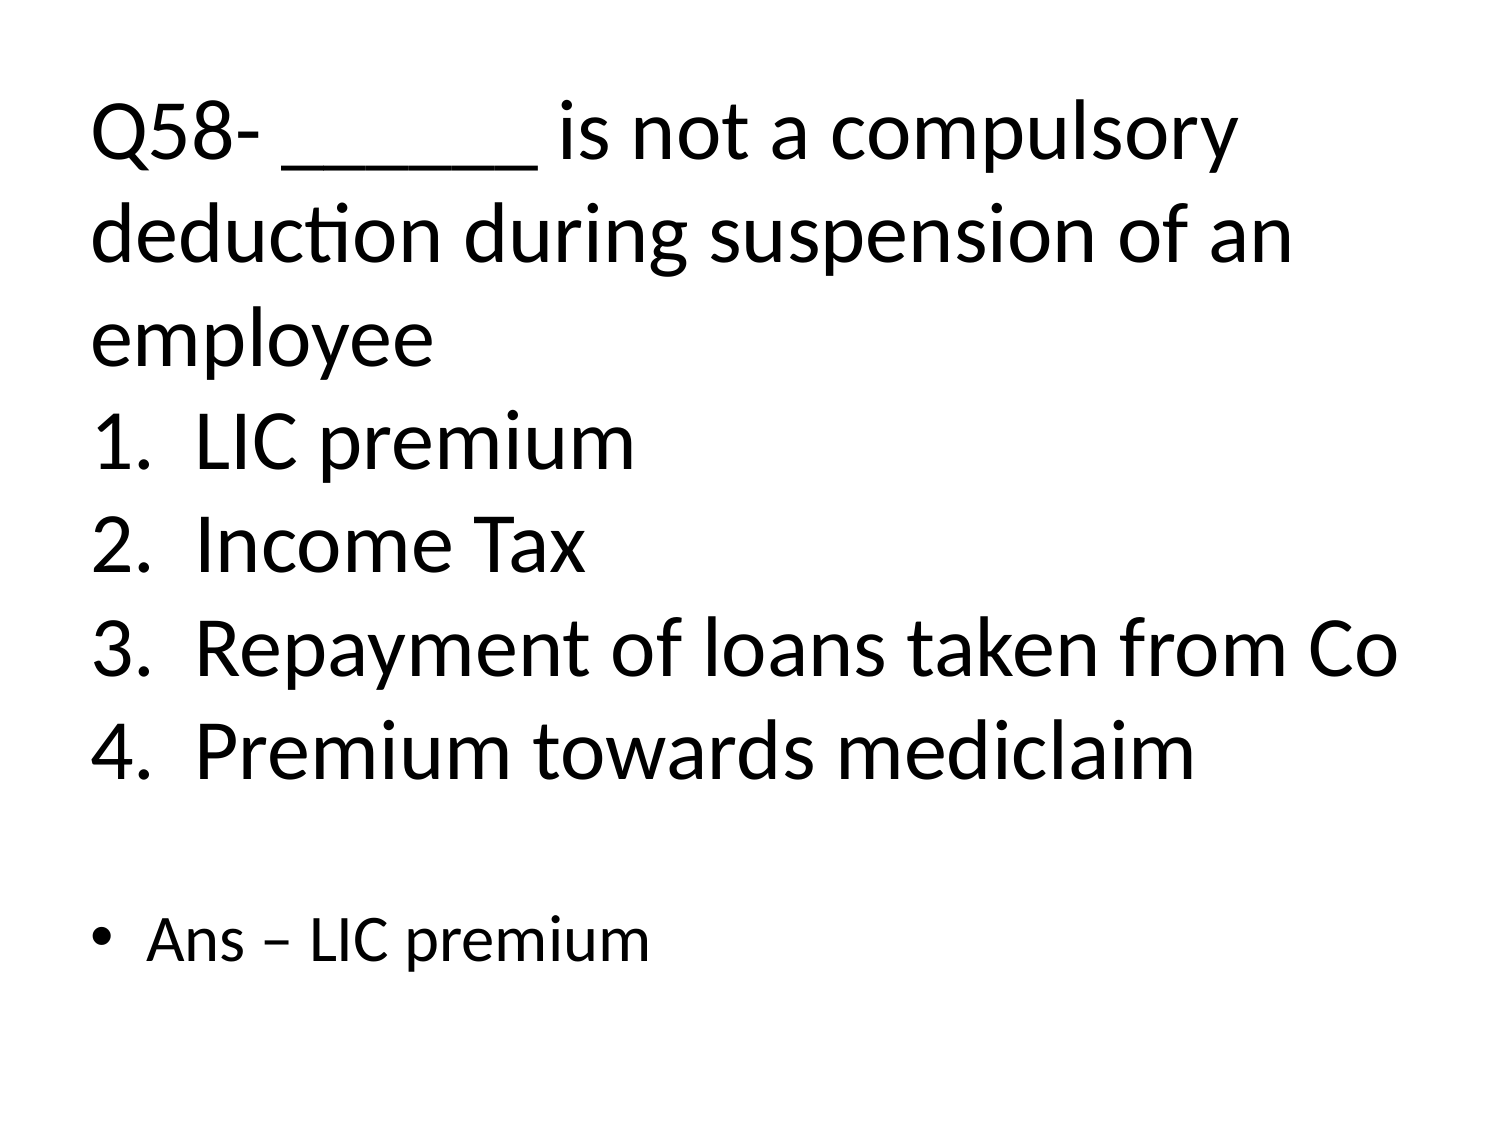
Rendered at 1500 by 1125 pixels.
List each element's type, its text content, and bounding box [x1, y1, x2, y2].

title Q58- ______ is not a compulsory deduction during suspension of an employee 1. LIC premium 2. Income Tax 3. Repayment of loans taken from Co 4. Premium towards mediclaim [75, 45, 1425, 825]
list Ans – LIC premium [75, 887, 1425, 1005]
